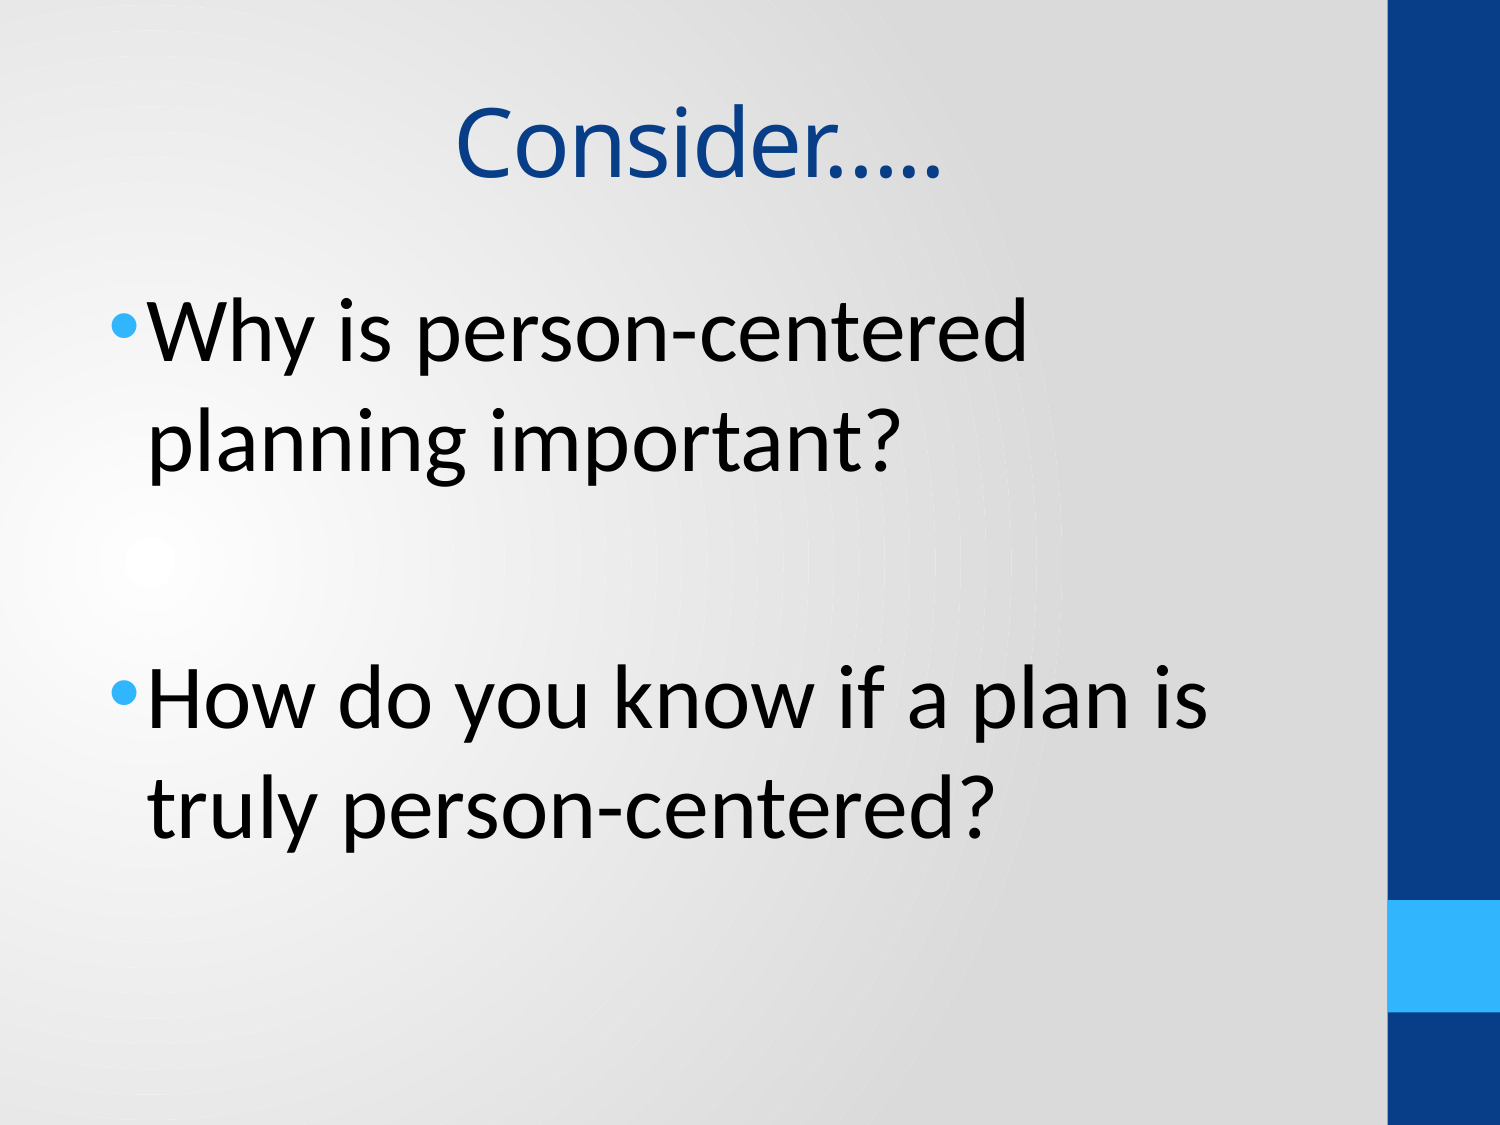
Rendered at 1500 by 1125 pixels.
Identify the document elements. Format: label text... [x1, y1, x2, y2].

list Why is person-centered planning important? How do you know if a plan is truly person-centered? [75, 262, 1325, 1050]
title Consider….. [75, 45, 1325, 233]
